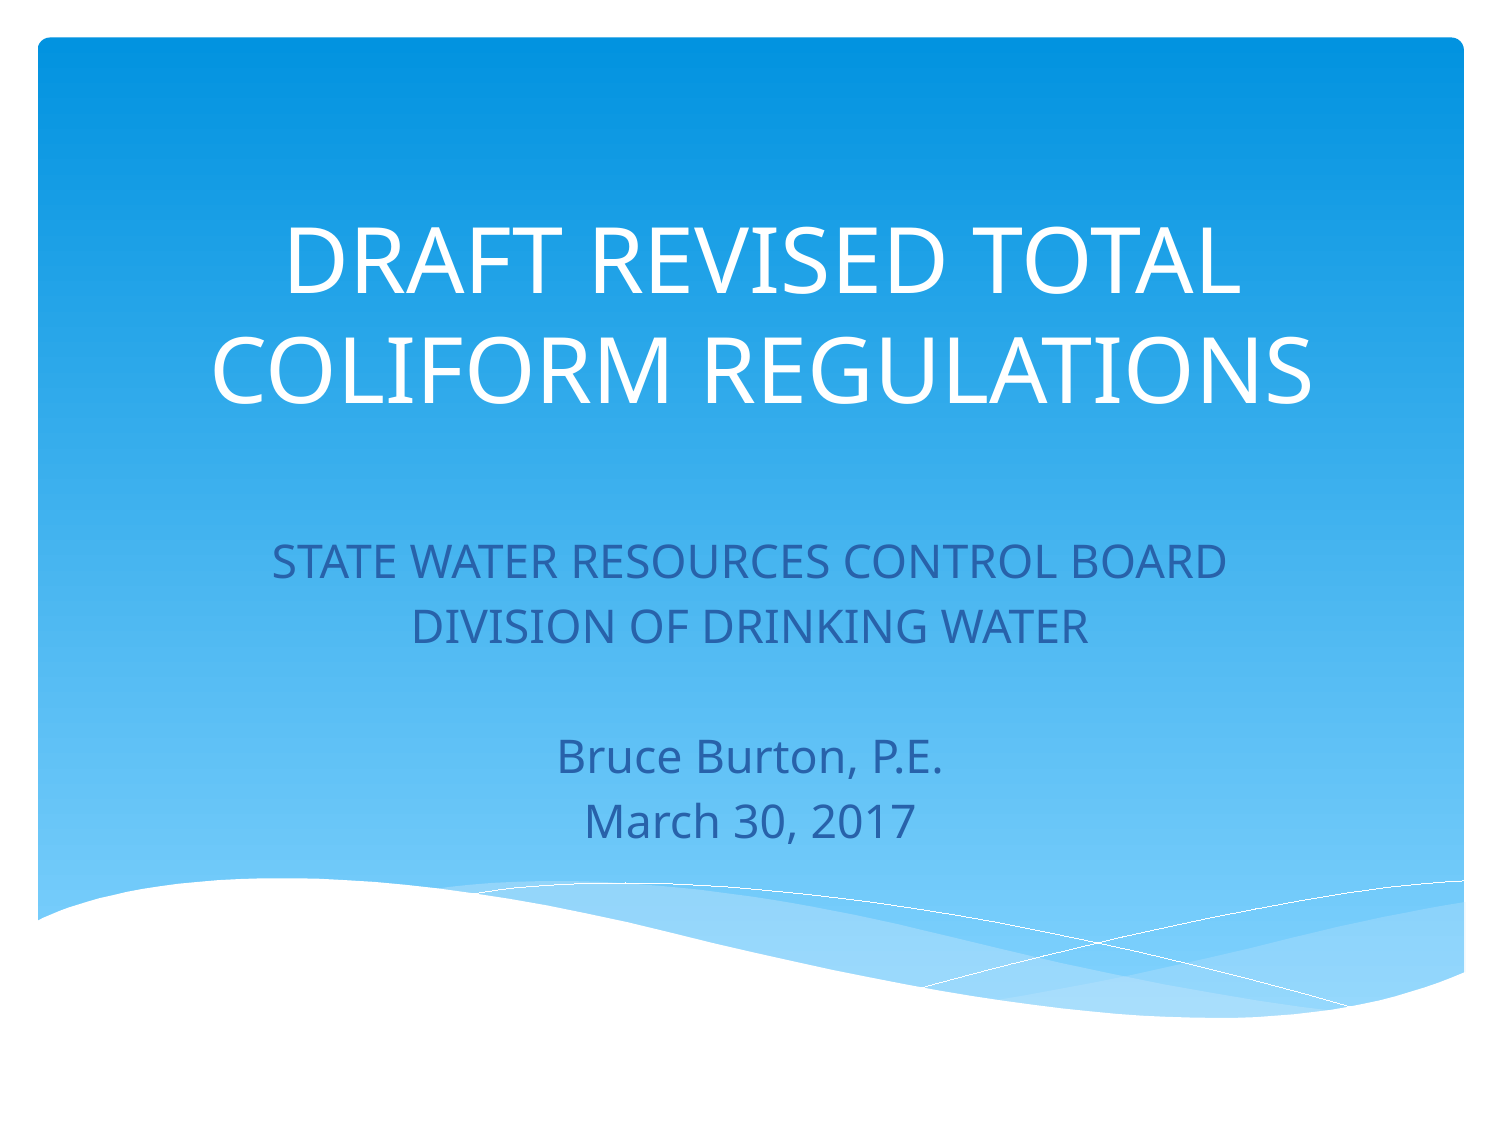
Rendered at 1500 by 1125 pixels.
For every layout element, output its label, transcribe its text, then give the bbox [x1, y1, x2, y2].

title DRAFT REVISED TOTAL COLIFORM REGULATIONS [125, 137, 1400, 430]
subtitle STATE WATER RESOURCES CONTROL BOARD DIVISION OF DRINKING WATER Bruce Burton, P.E. March 30, 2017 [225, 525, 1275, 863]
